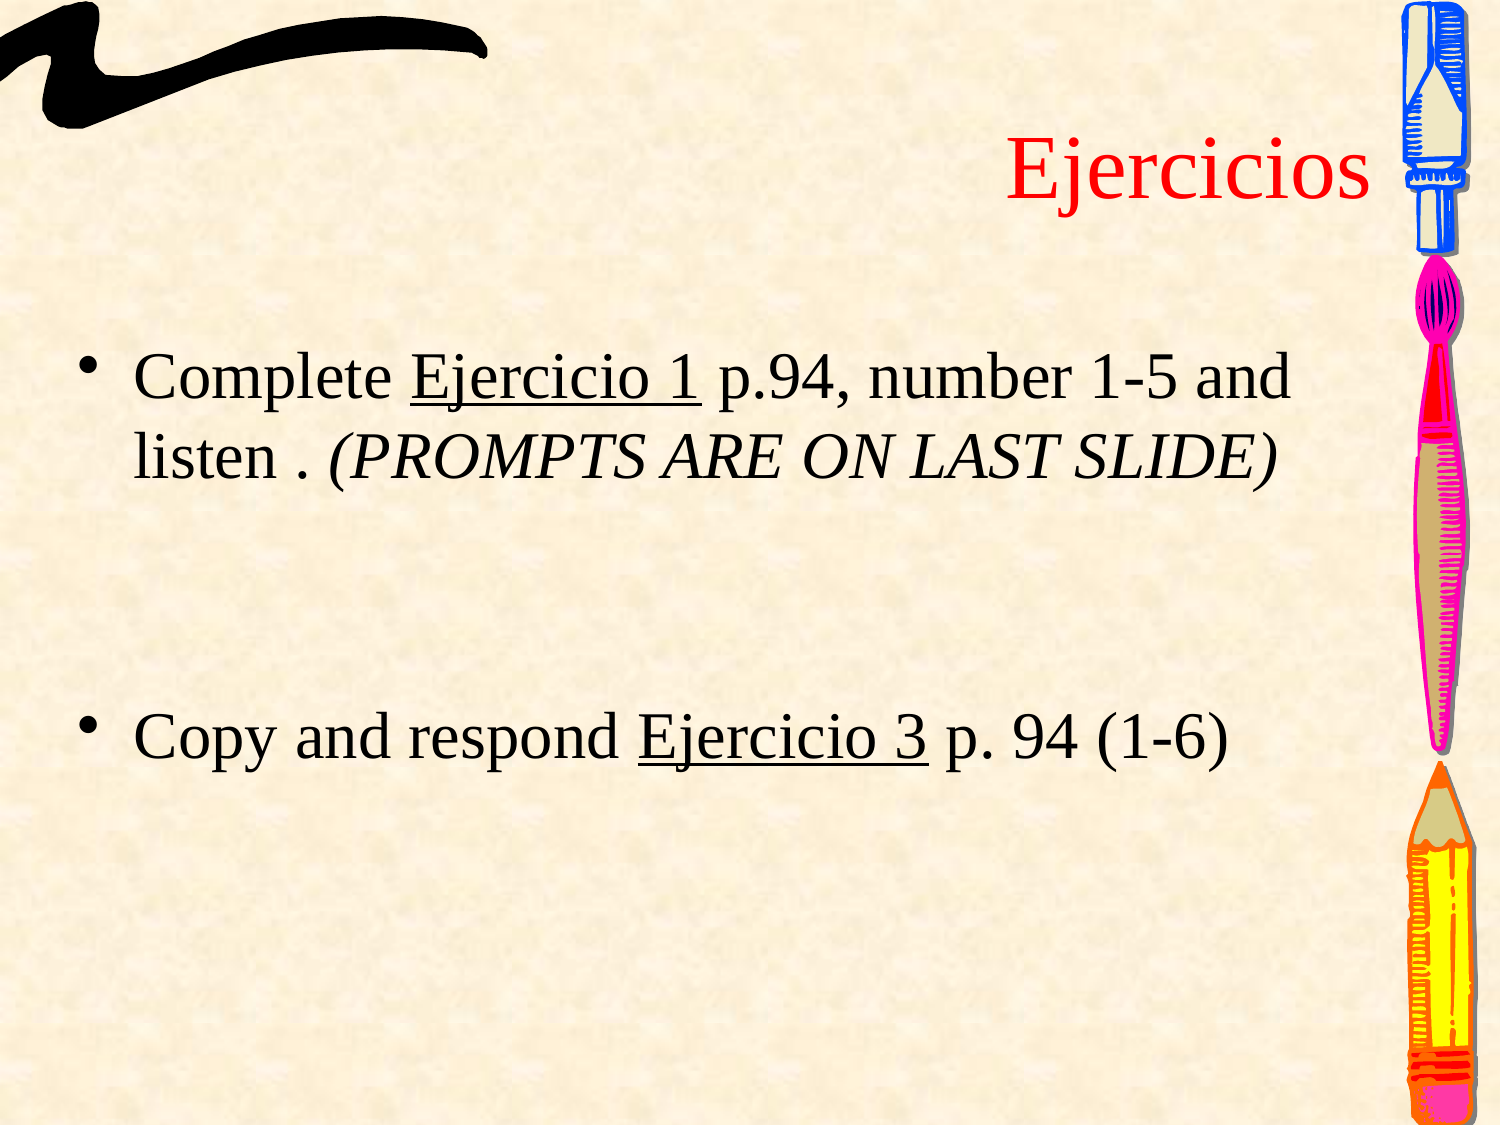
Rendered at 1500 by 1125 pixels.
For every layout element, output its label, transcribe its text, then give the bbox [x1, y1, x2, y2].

text_box Ejercicios [112, 99, 1388, 288]
picture [0, 0, 1500, 1125]
text_box Complete Ejercicio 1 p.94, number 1-5 and listen . (PROMPTS ARE ON LAST SLIDE) Copy and respond Ejercicio 3 p. 94 (1-6) [62, 324, 1400, 1000]
